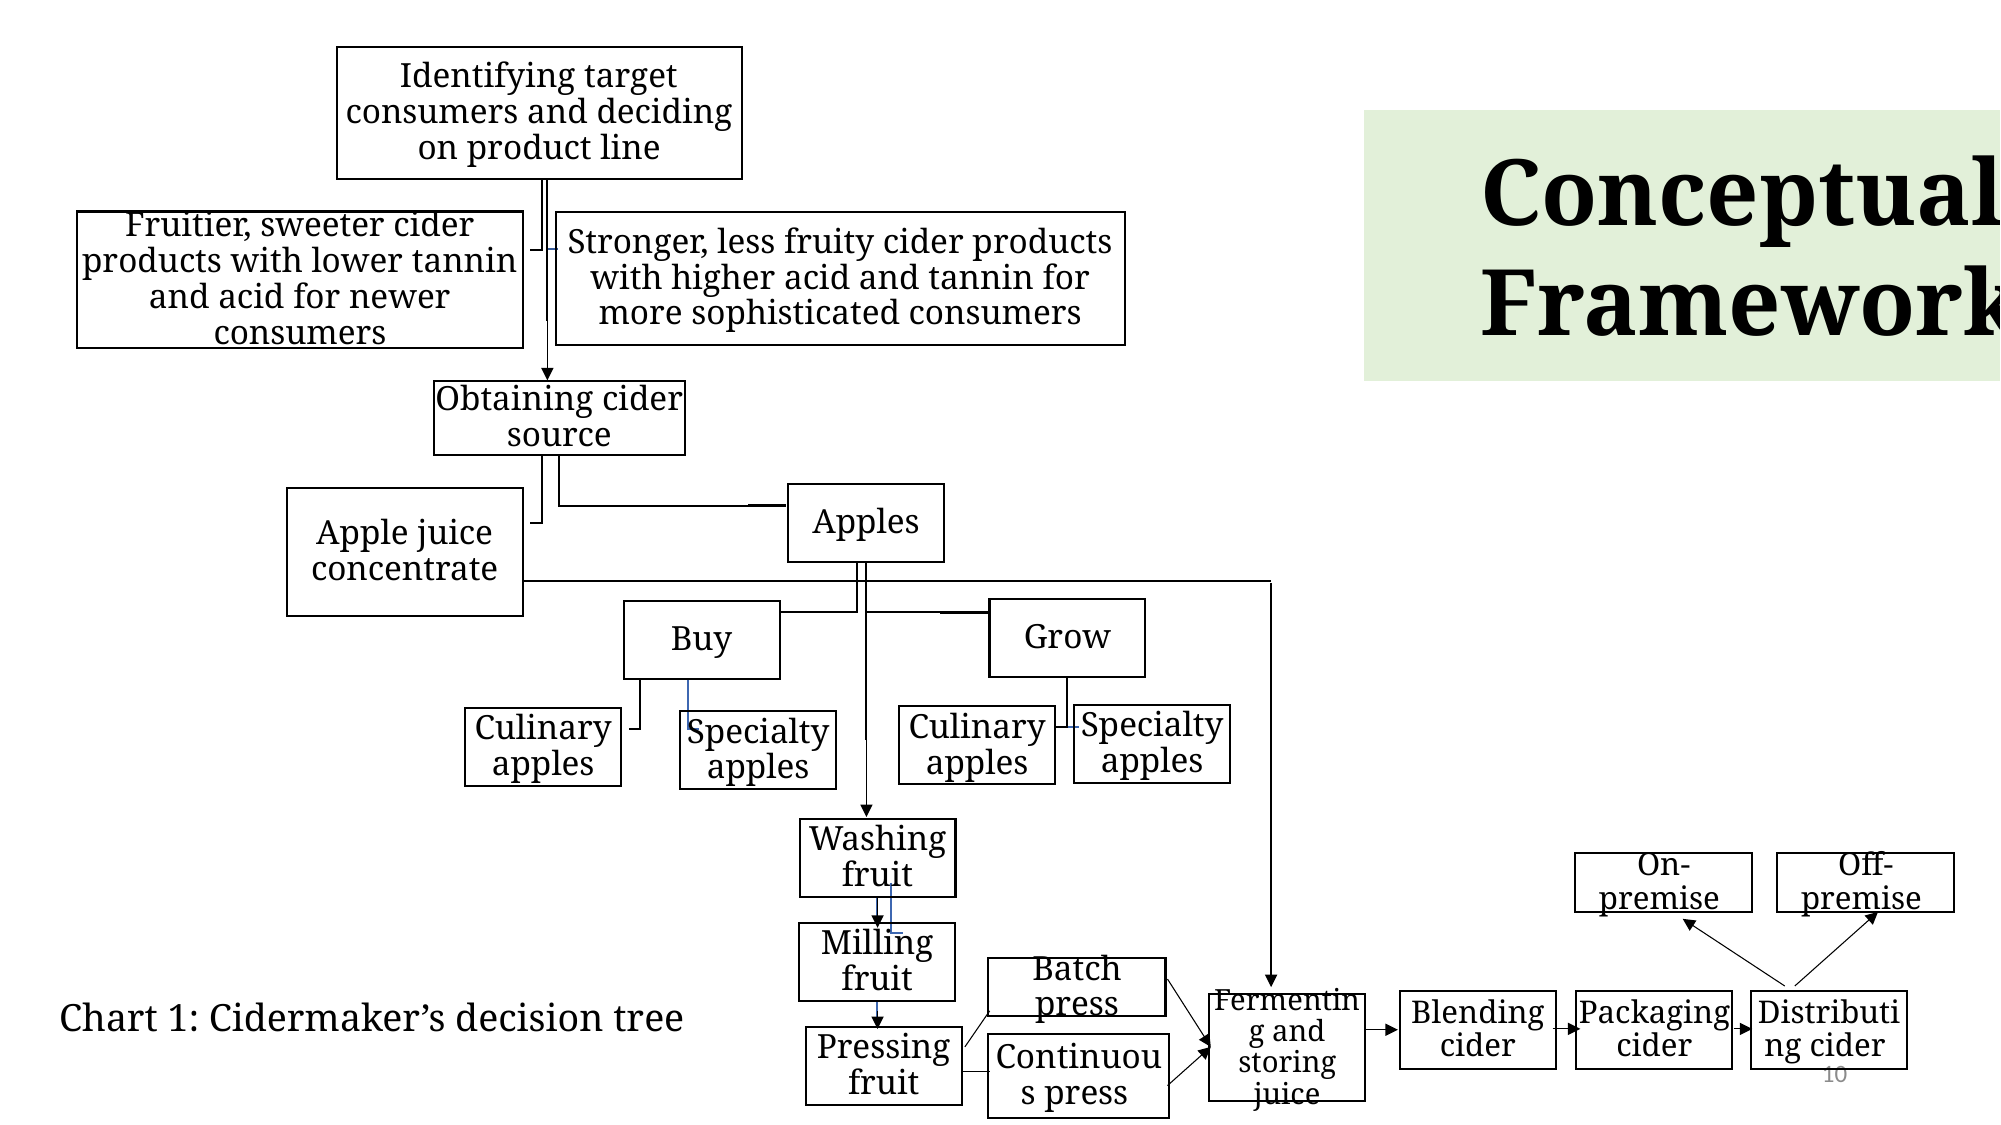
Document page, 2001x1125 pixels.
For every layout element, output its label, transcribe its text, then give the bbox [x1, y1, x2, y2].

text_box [76, 27, 2000, 1125]
text_box Chart 1: Cidermaker’s decision tree [44, 987, 76, 1047]
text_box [1167, 979, 1211, 1047]
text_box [1794, 911, 1879, 986]
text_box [964, 1010, 990, 1047]
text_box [1682, 918, 1785, 986]
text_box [1167, 1047, 1211, 1086]
